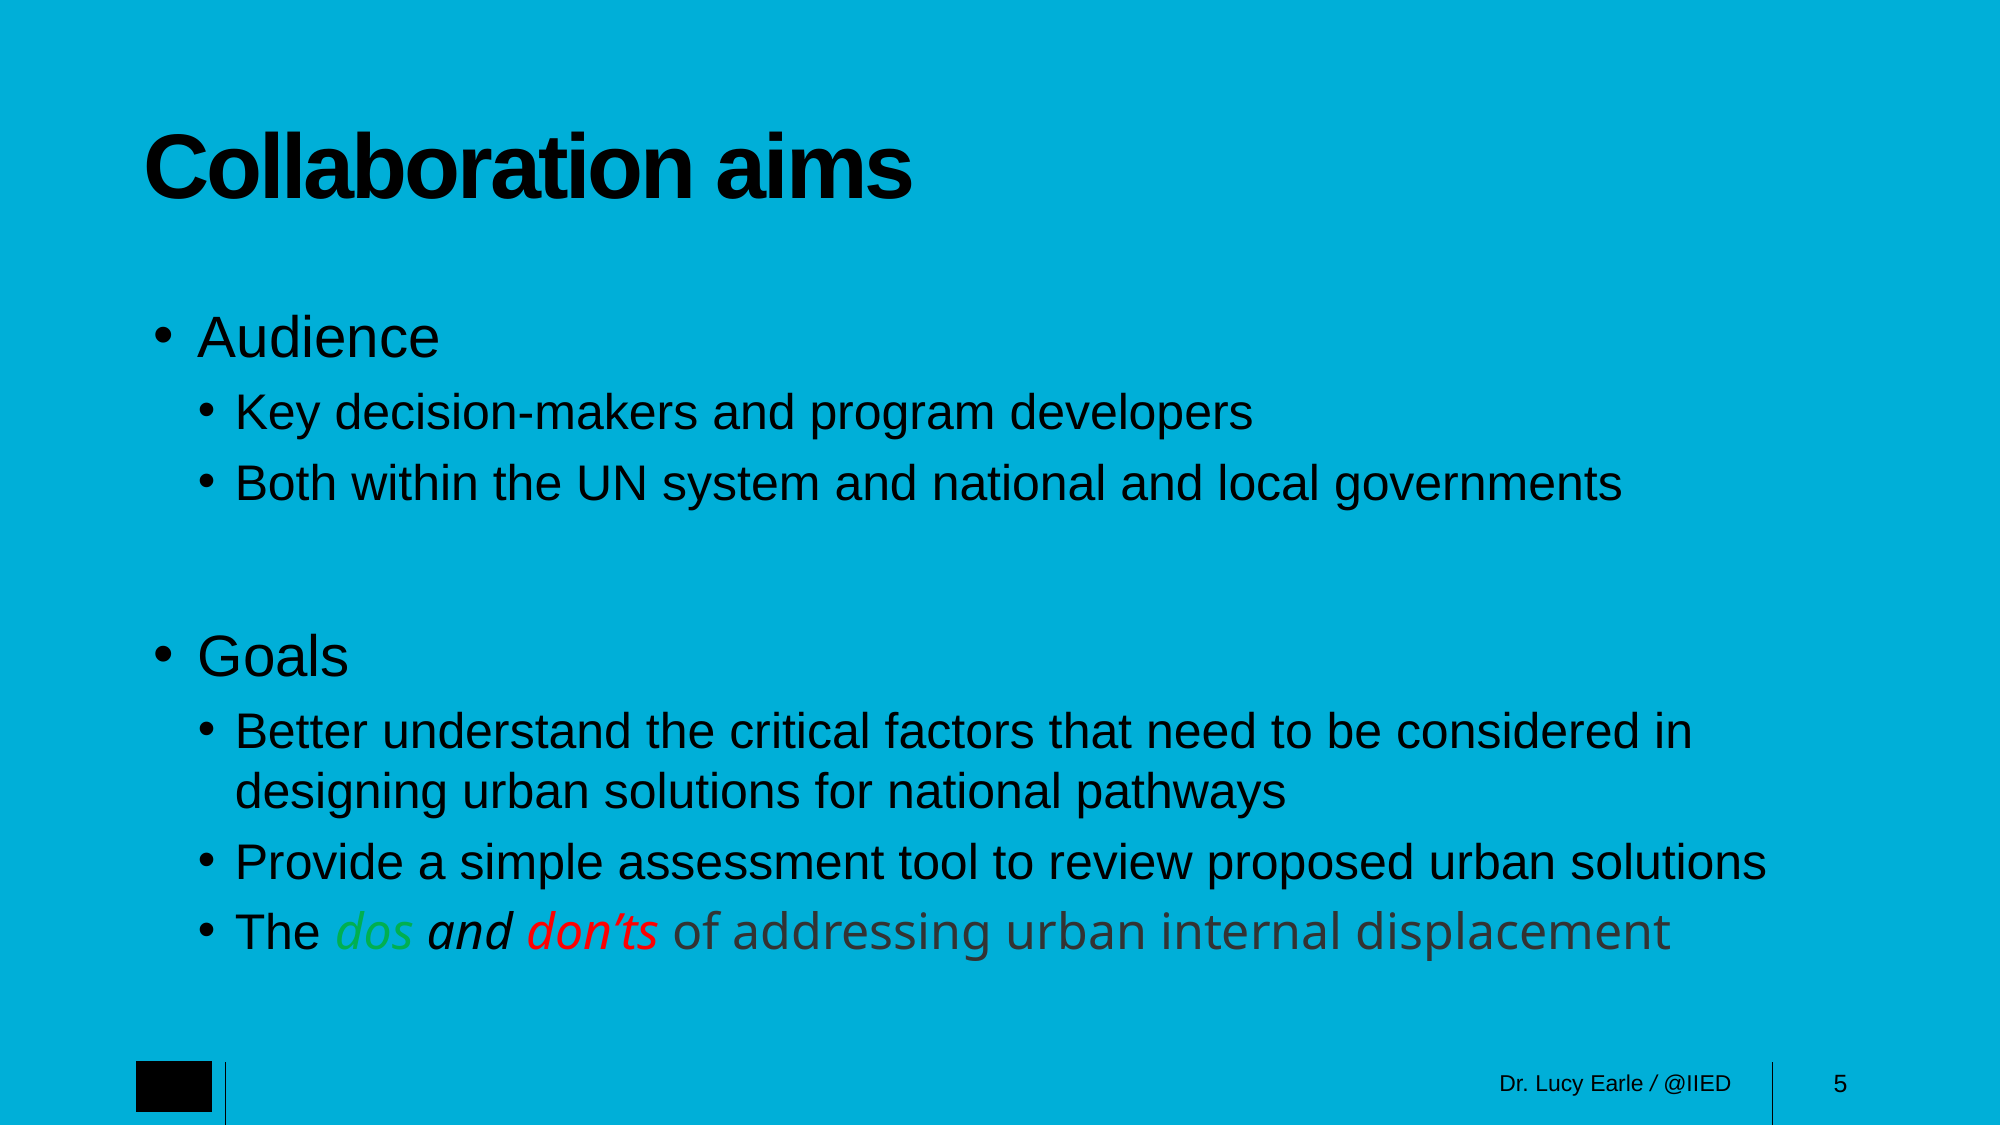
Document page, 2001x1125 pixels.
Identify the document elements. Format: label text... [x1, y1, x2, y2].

title Collaboration aims [137, 59, 1863, 278]
slide_number 5 [1774, 1052, 1863, 1113]
list Audience Key decision-makers and program developers Both within the UN system and national and local governments Goals Better understand the critical factors that need to be considered in designing urban solutions for national pathways Provide a simple assessment tool to review proposed urban solutions The dos and don’ts of addressing urban internal displacement [137, 299, 1863, 1014]
